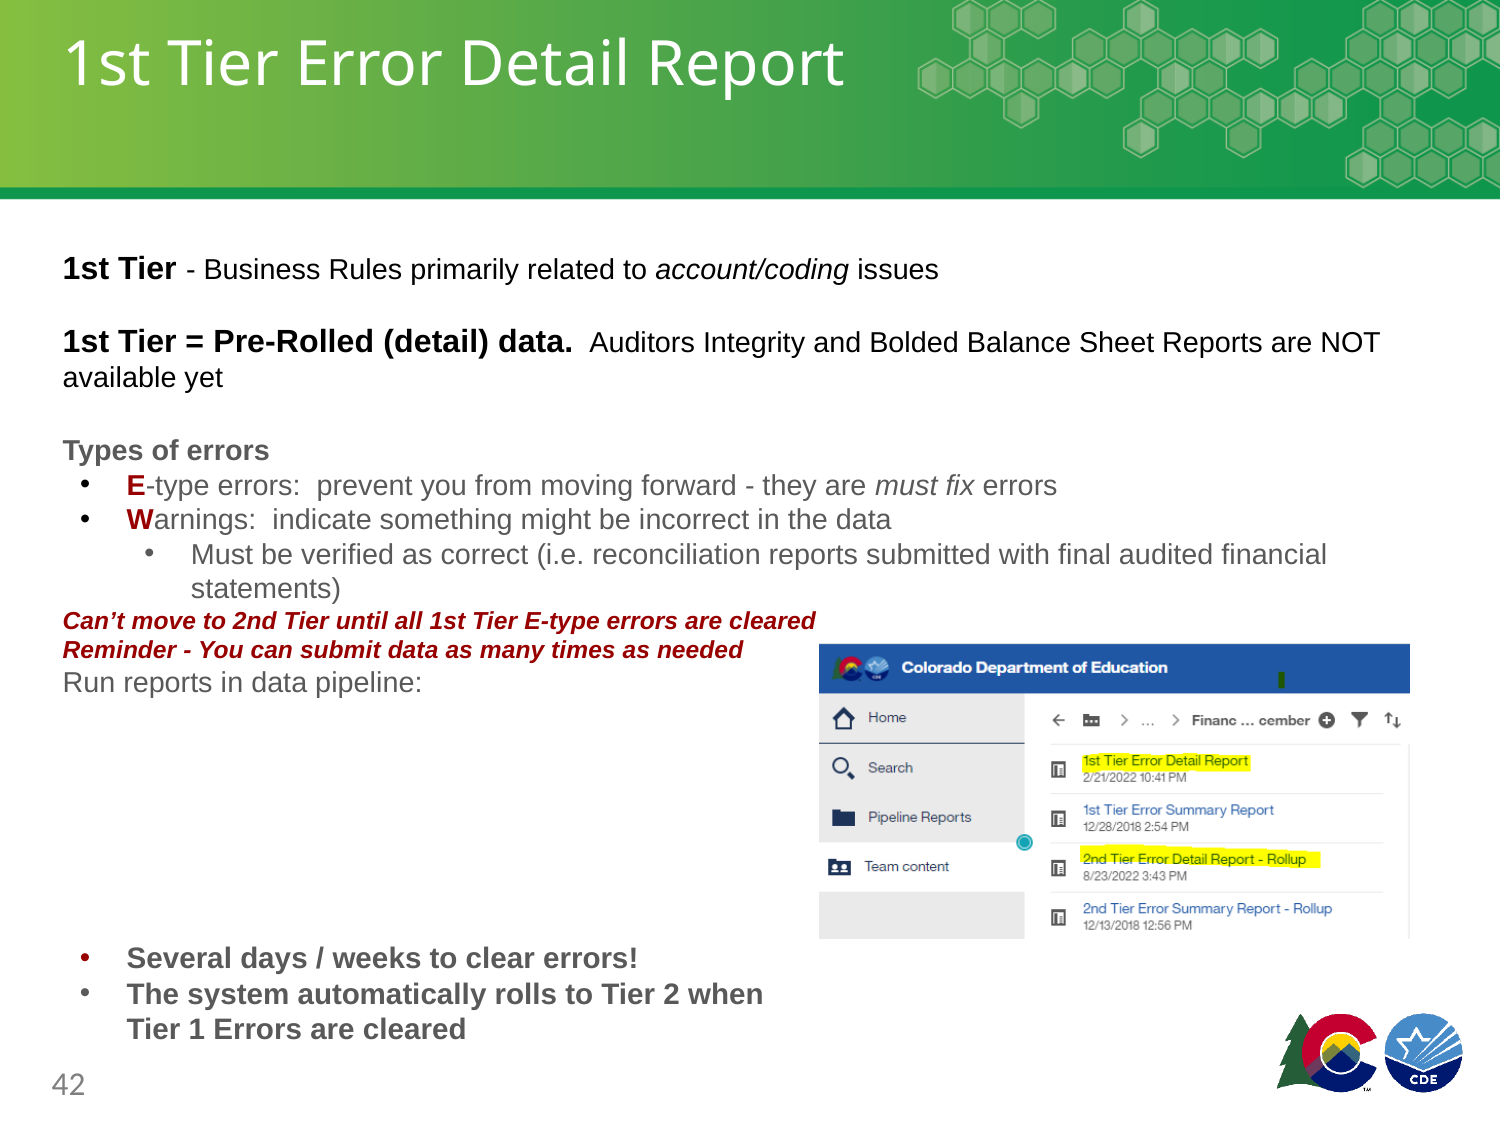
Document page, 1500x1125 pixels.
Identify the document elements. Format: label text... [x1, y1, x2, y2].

picture [1275, 1055, 1463, 1093]
slide_number 42 [36, 1054, 375, 1115]
picture [0, 0, 1500, 200]
title 1st Tier Error Detail Report [62, 31, 1061, 156]
picture [819, 639, 1410, 939]
list 1st Tier - Business Rules primarily related to account/coding issues 1st Tier = Pre-Rolled (detail) data. Auditors Integrity and Bolded Balance Sheet Reports are NOT available yet Types of errors E-type errors: prevent you from moving forward - they are must fix errors Warnings: indicate something might be incorrect in the data Must be verified as correct (i.e. reconciliation reports submitted with final audited financial statements) Can’t move to 2nd Tier until all 1st Tier E-type errors are cleared Reminder - You can submit data as many times as needed Run reports in data pipeline: Several days / weeks to clear errors! The system automatically rolls to Tier 2 when Tier 1 Errors are cleared [62, 246, 1465, 1055]
